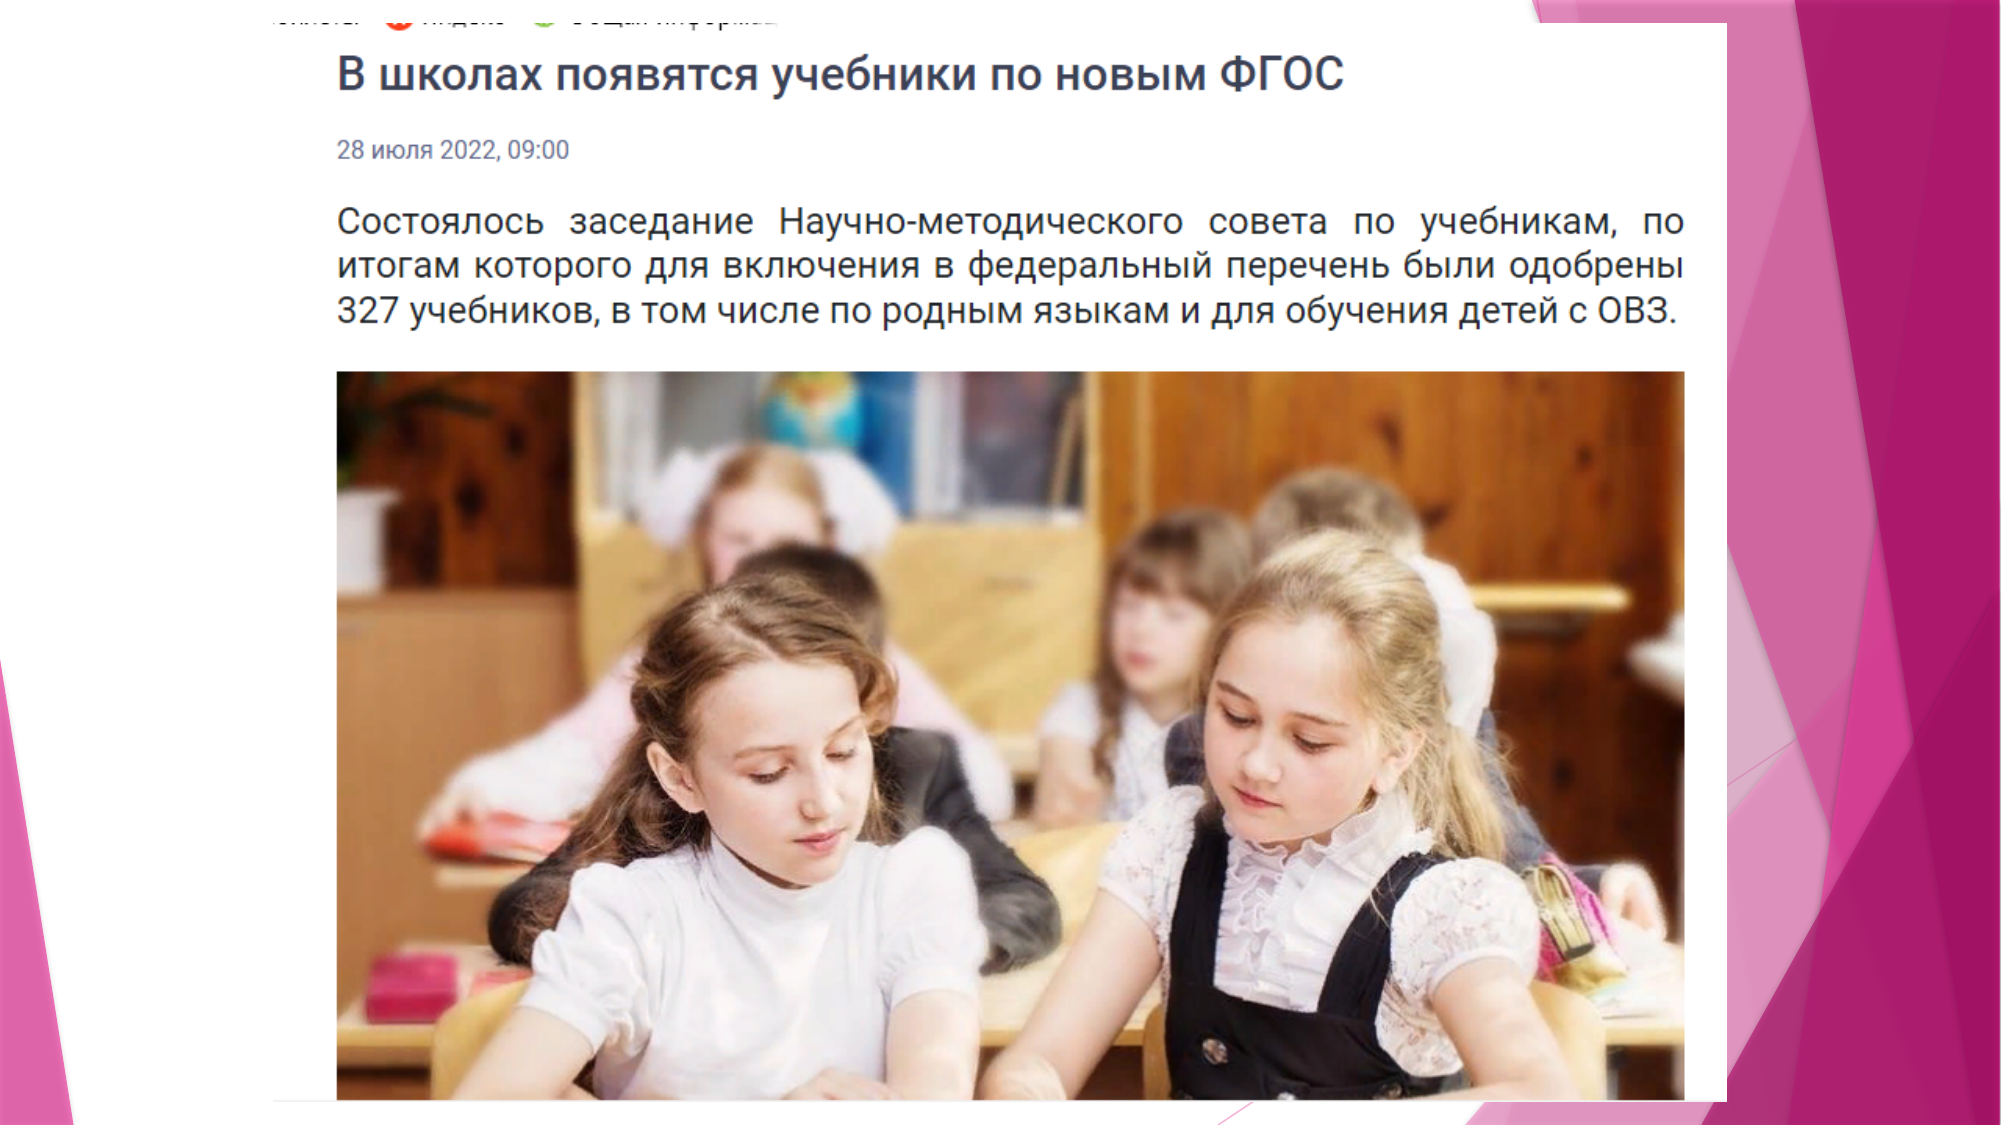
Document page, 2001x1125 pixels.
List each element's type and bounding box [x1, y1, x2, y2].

picture [272, 22, 1727, 1102]
